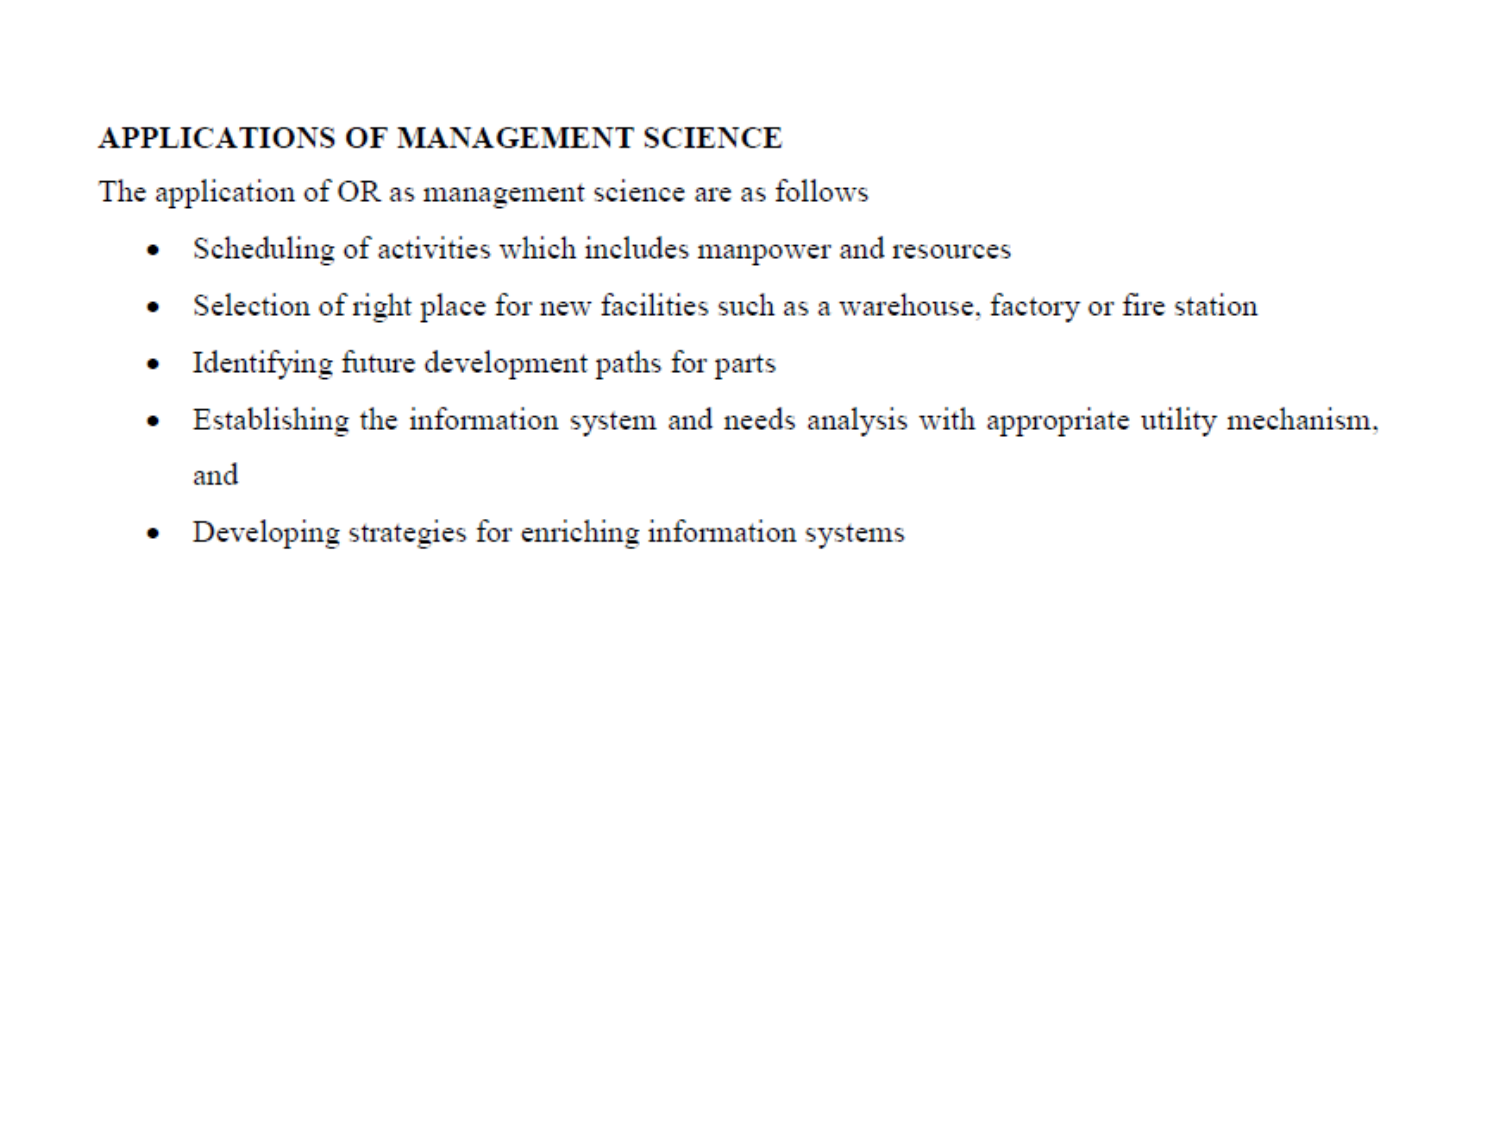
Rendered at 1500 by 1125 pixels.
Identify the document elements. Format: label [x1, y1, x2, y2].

picture [49, 74, 1430, 576]
